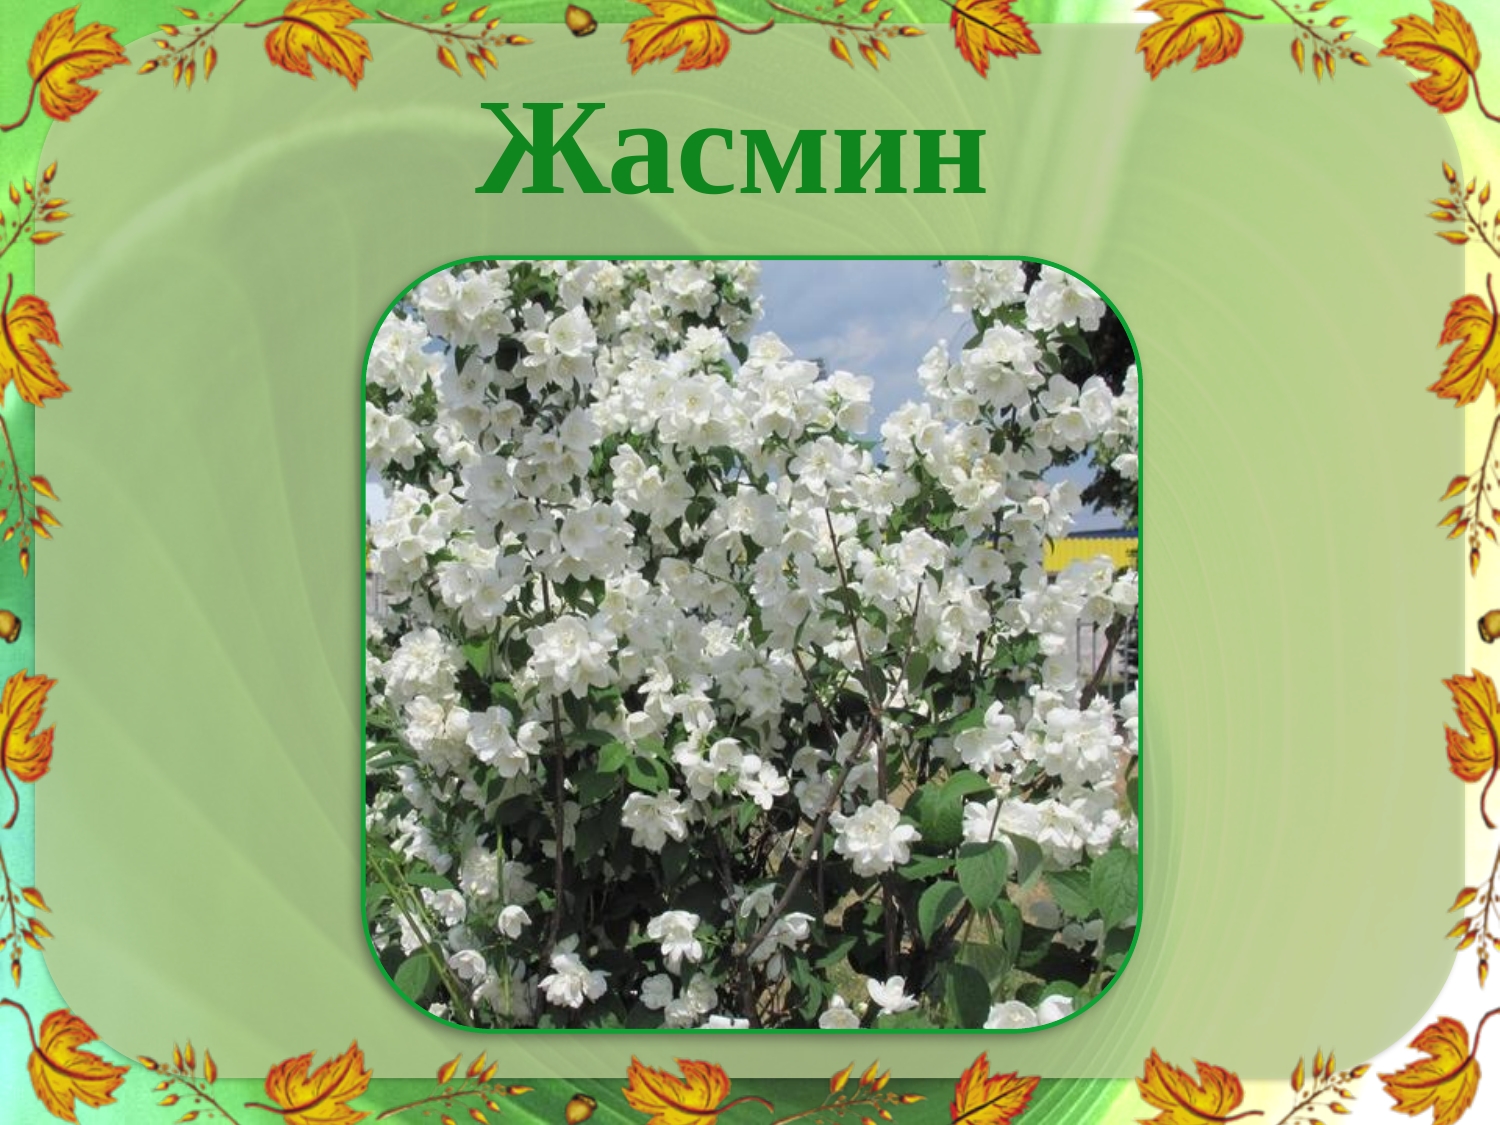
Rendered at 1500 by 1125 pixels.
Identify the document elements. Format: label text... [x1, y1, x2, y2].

picture [0, 0, 1500, 1125]
title Жасмин [74, 44, 1426, 233]
